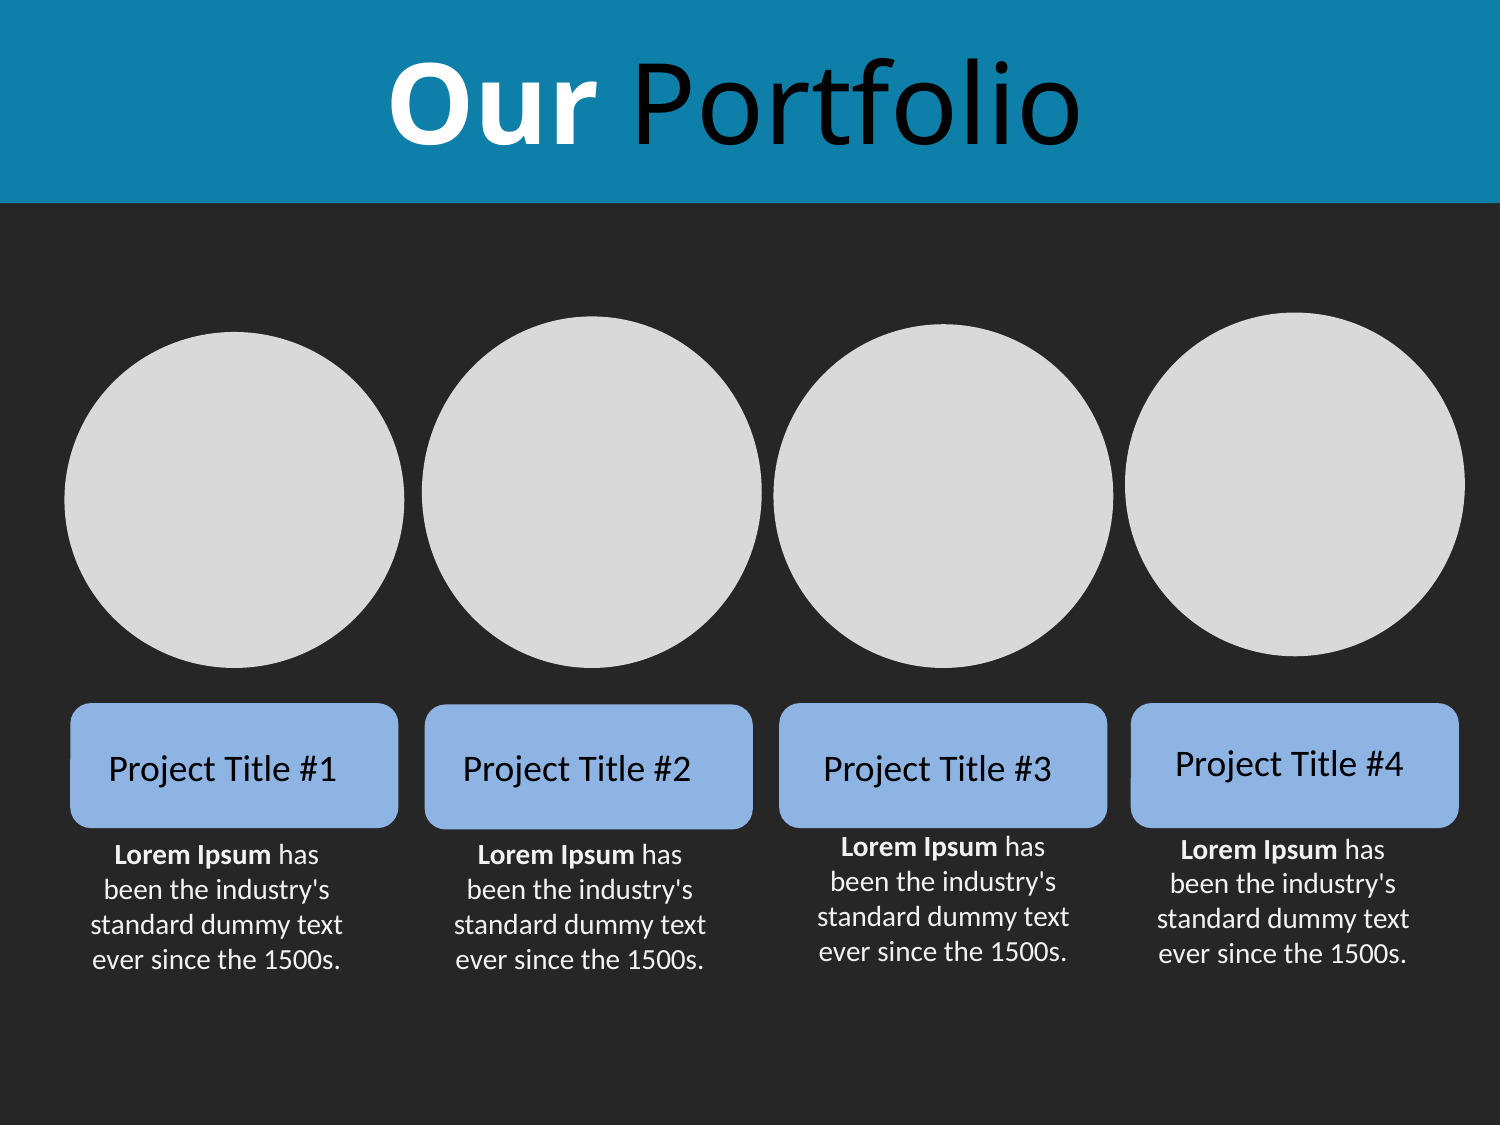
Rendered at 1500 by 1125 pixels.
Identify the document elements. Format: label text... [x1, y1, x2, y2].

text_box [0, 0, 1500, 205]
text_box [68, 700, 401, 831]
text_box Project Title #3 [808, 736, 1090, 796]
text_box [419, 314, 764, 671]
text_box [1128, 700, 1461, 831]
text_box [62, 329, 407, 671]
text_box Project Title #1 [93, 736, 375, 796]
text_box Lorem Ipsum has been the industry's standard dummy text ever since the 1500s. [70, 828, 364, 983]
text_box [777, 700, 1110, 830]
text_box Our Portfolio [370, 24, 1100, 174]
text_box Project Title #2 [448, 736, 730, 796]
text_box Lorem Ipsum has been the industry's standard dummy text ever since the 1500s. [433, 828, 727, 983]
text_box [771, 322, 1116, 671]
text_box Lorem Ipsum has been the industry's standard dummy text ever since the 1500s. [1136, 822, 1430, 978]
text_box Lorem Ipsum has been the industry's standard dummy text ever since the 1500s. [796, 820, 1090, 975]
text_box [1122, 310, 1467, 659]
text_box [422, 702, 755, 832]
text_box Project Title #4 [1160, 731, 1442, 792]
